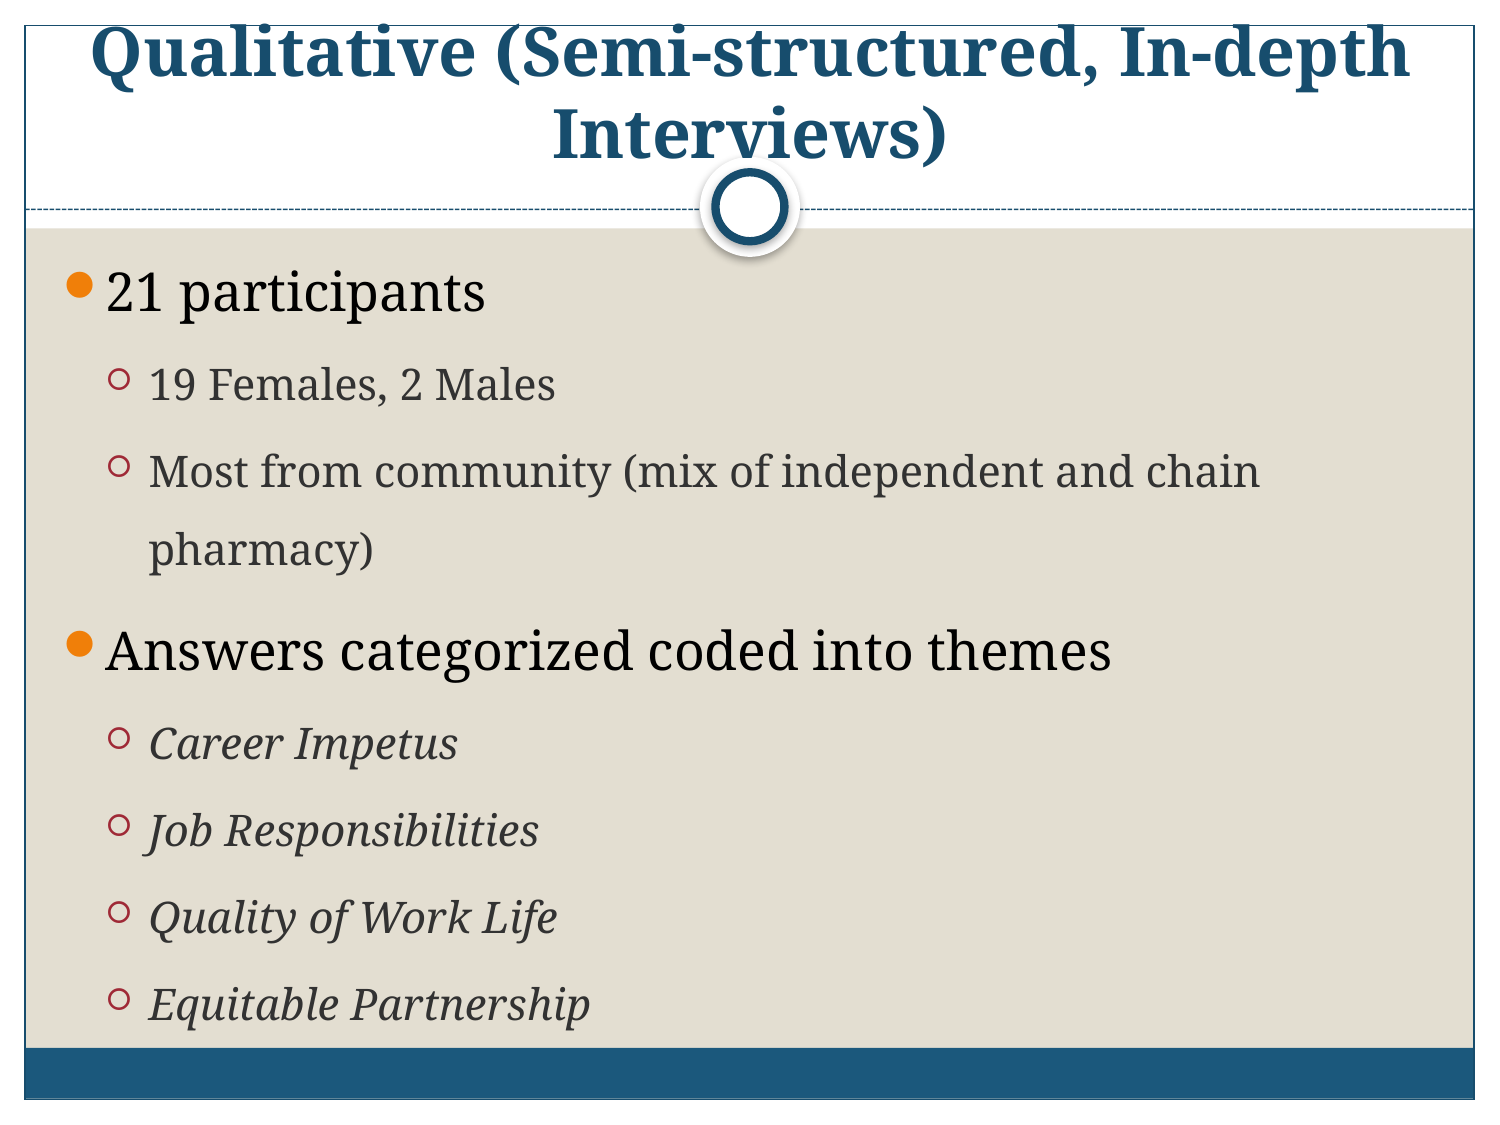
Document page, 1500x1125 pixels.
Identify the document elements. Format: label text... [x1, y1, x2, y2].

title Qualitative (Semi-structured, In-depth Interviews) [25, 0, 1476, 180]
list 21 participants 19 Females, 2 Males Most from community (mix of independent and chain pharmacy) Answers categorized coded into themes Career Impetus Job Responsibilities Quality of Work Life Equitable Partnership [48, 218, 1452, 1045]
